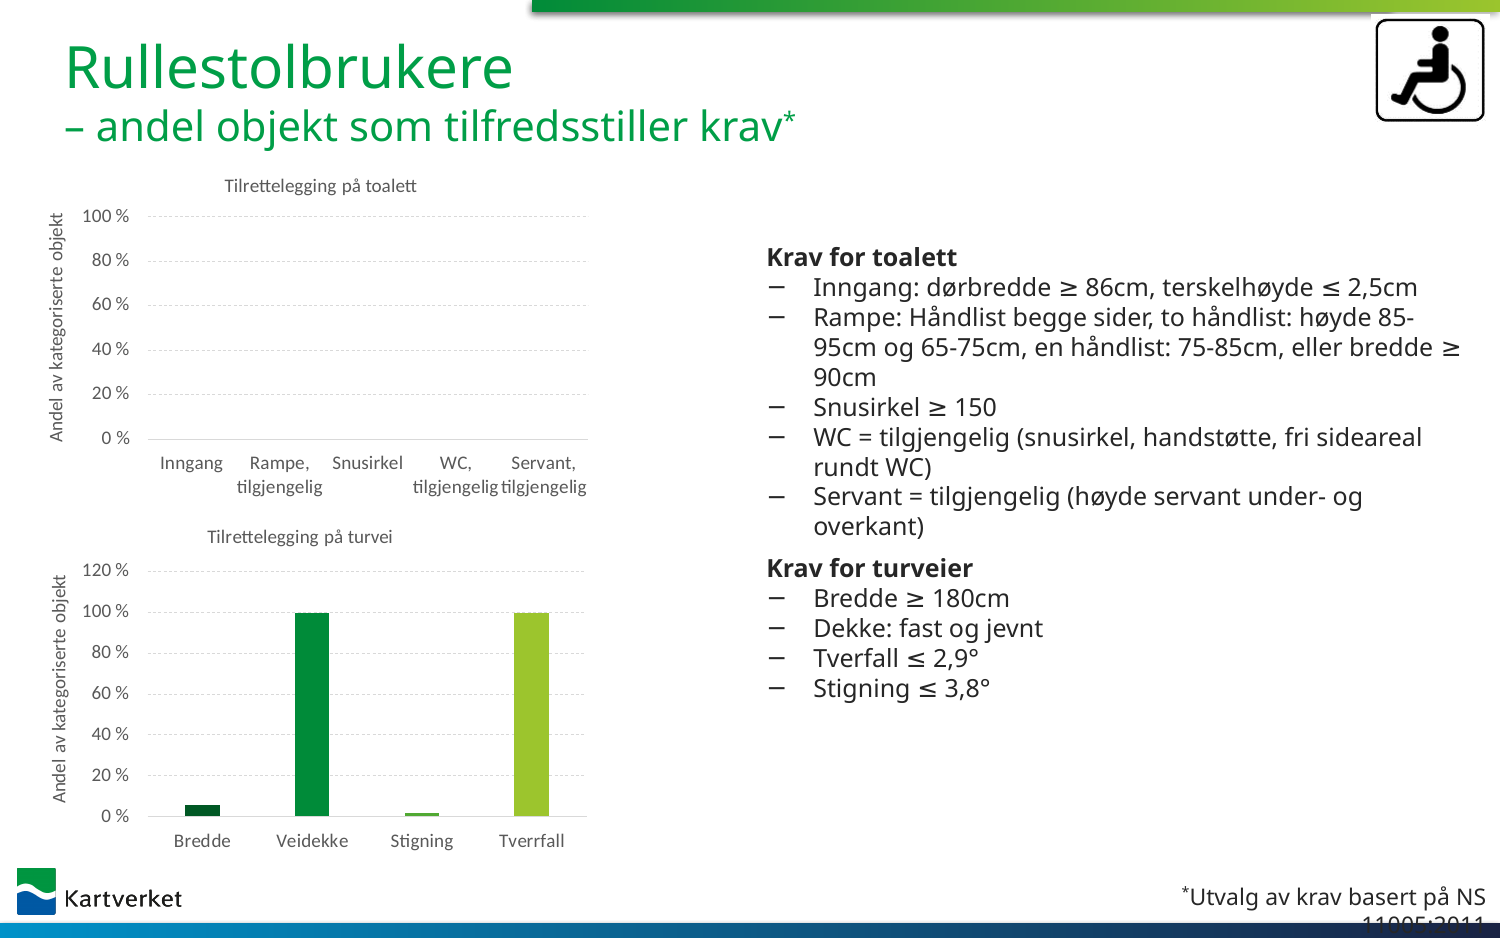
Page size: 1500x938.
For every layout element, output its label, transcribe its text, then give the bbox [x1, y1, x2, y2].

picture [41, 166, 599, 505]
picture [1371, 13, 1491, 127]
text_box Rullestolbrukere – andel objekt som tilfredsstiller krav* [49, 14, 1431, 158]
text_box Krav for turveier Bredde ≥ 180cm Dekke: fast og jevnt Tverfall ≤ 2,9° Stigning ≤ 3,8° [751, 545, 1483, 710]
text_box *Utvalg av krav basert på NS 11005:2011 [1068, 873, 1500, 938]
picture [41, 520, 598, 859]
text_box Krav for toalett Inngang: dørbredde ≥ 86cm, terskelhøyde ≤ 2,5cm Rampe: Håndlist begge sider, to håndlist: høyde 85-95cm og 65-75cm, en håndlist: 75-85cm, eller bredde ≥ 90cm Snusirkel ≥ 150 WC = tilgjengelig (snusirkel, handstøtte, fri sideareal rundt WC) Servant = tilgjengelig (høyde servant under- og overkant) [751, 234, 1483, 545]
